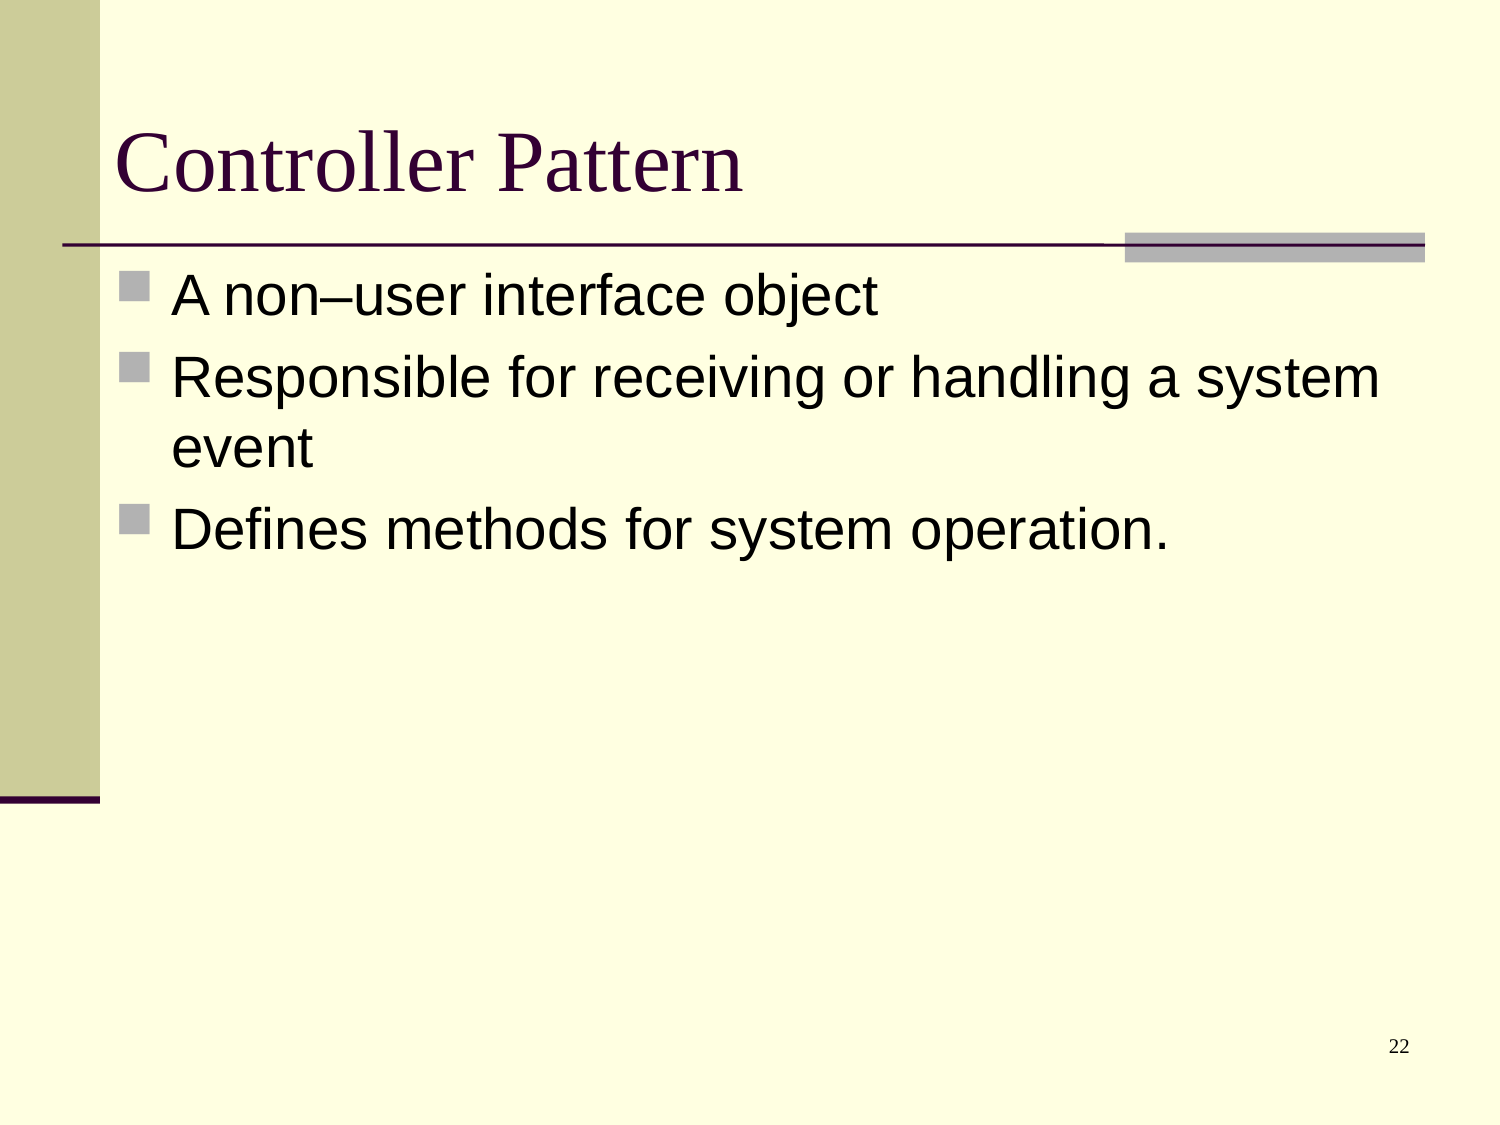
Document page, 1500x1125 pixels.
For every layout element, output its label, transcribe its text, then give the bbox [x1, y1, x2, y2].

list A non–user interface object Responsible for receiving or handling a system event Defines methods for system operation. [99, 249, 1447, 926]
slide_number 22 [1112, 1024, 1426, 1101]
title Controller Pattern [99, 62, 1376, 249]
